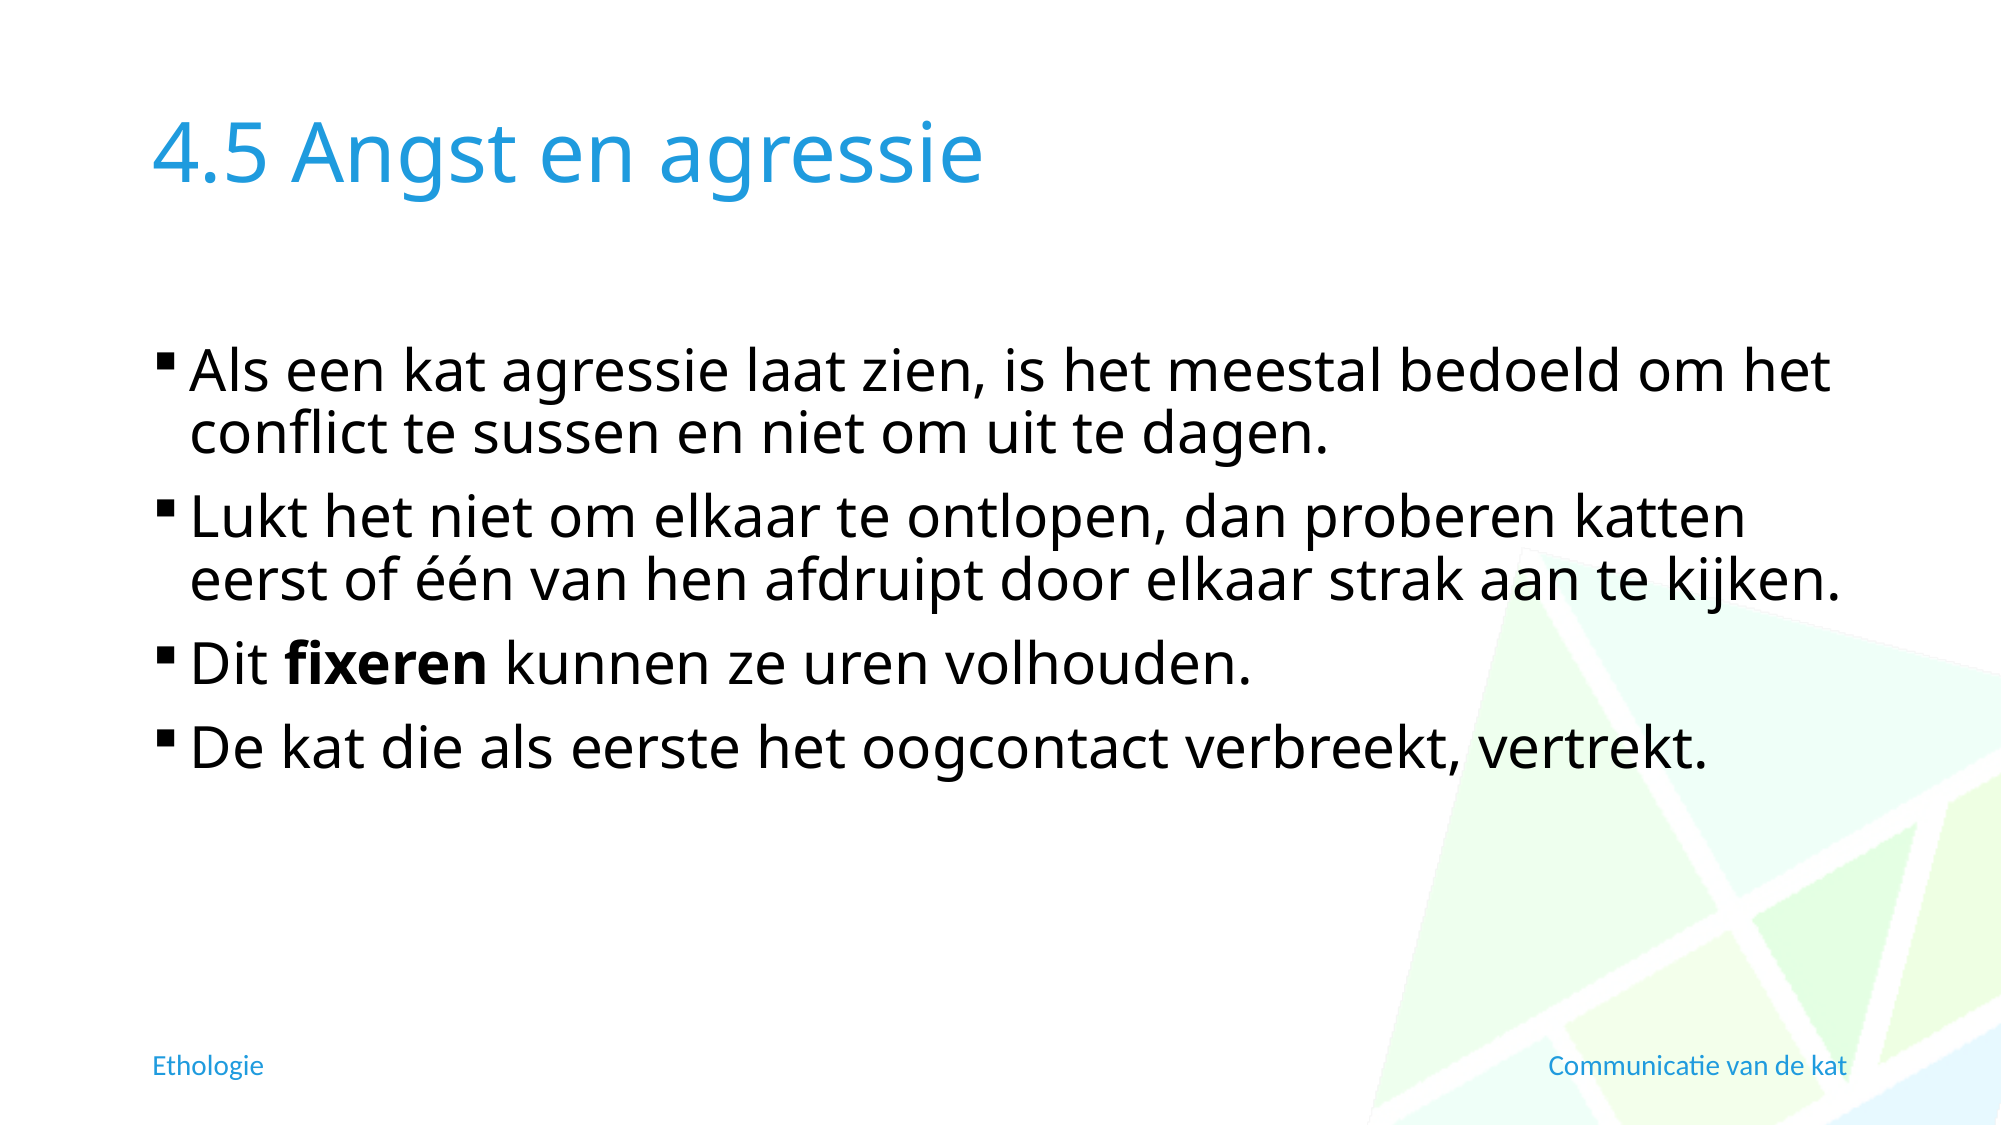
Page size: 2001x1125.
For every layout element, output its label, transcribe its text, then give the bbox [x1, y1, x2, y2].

list Ethologie [137, 1042, 588, 1103]
list Als een kat agressie laat zien, is het meestal bedoeld om het conflict te sussen en niet om uit te dagen. Lukt het niet om elkaar te ontlopen, dan proberen katten eerst of één van hen afdruipt door elkaar strak aan te kijken. Dit fixeren kunnen ze uren volhouden. De kat die als eerste het oogcontact verbreekt, vertrekt. [137, 333, 1863, 1047]
list Communicatie van de kat [1412, 1042, 1863, 1103]
title 4.5 Angst en agressie [137, 59, 1863, 253]
